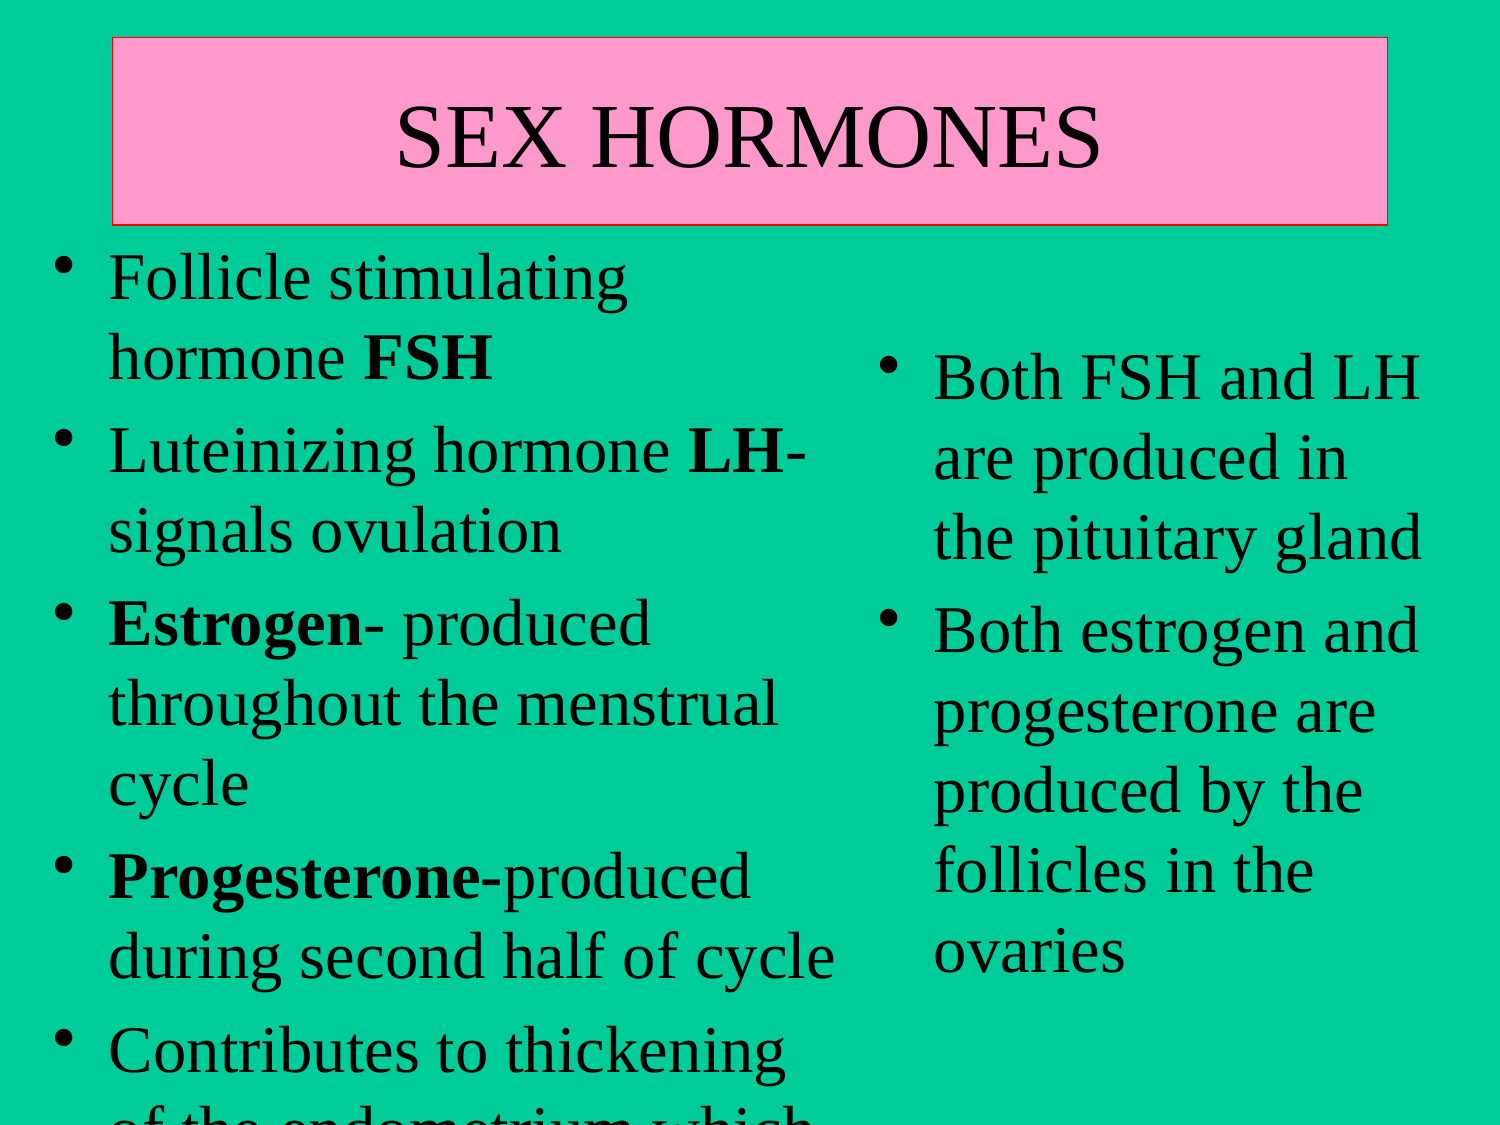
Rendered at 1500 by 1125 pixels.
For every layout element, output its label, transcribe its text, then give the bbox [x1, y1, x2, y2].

title SEX HORMONES [112, 37, 1388, 226]
list Both FSH and LH are produced in the pituitary gland Both estrogen and progesterone are produced by the follicles in the ovaries [862, 324, 1463, 1088]
list Follicle stimulating hormone FSH Luteinizing hormone LH-signals ovulation Estrogen- produced throughout the menstrual cycle Progesterone-produced during second half of cycle Contributes to thickening of the endometrium which is shed during menstrual phase if fertilization does not take place [37, 224, 863, 1125]
